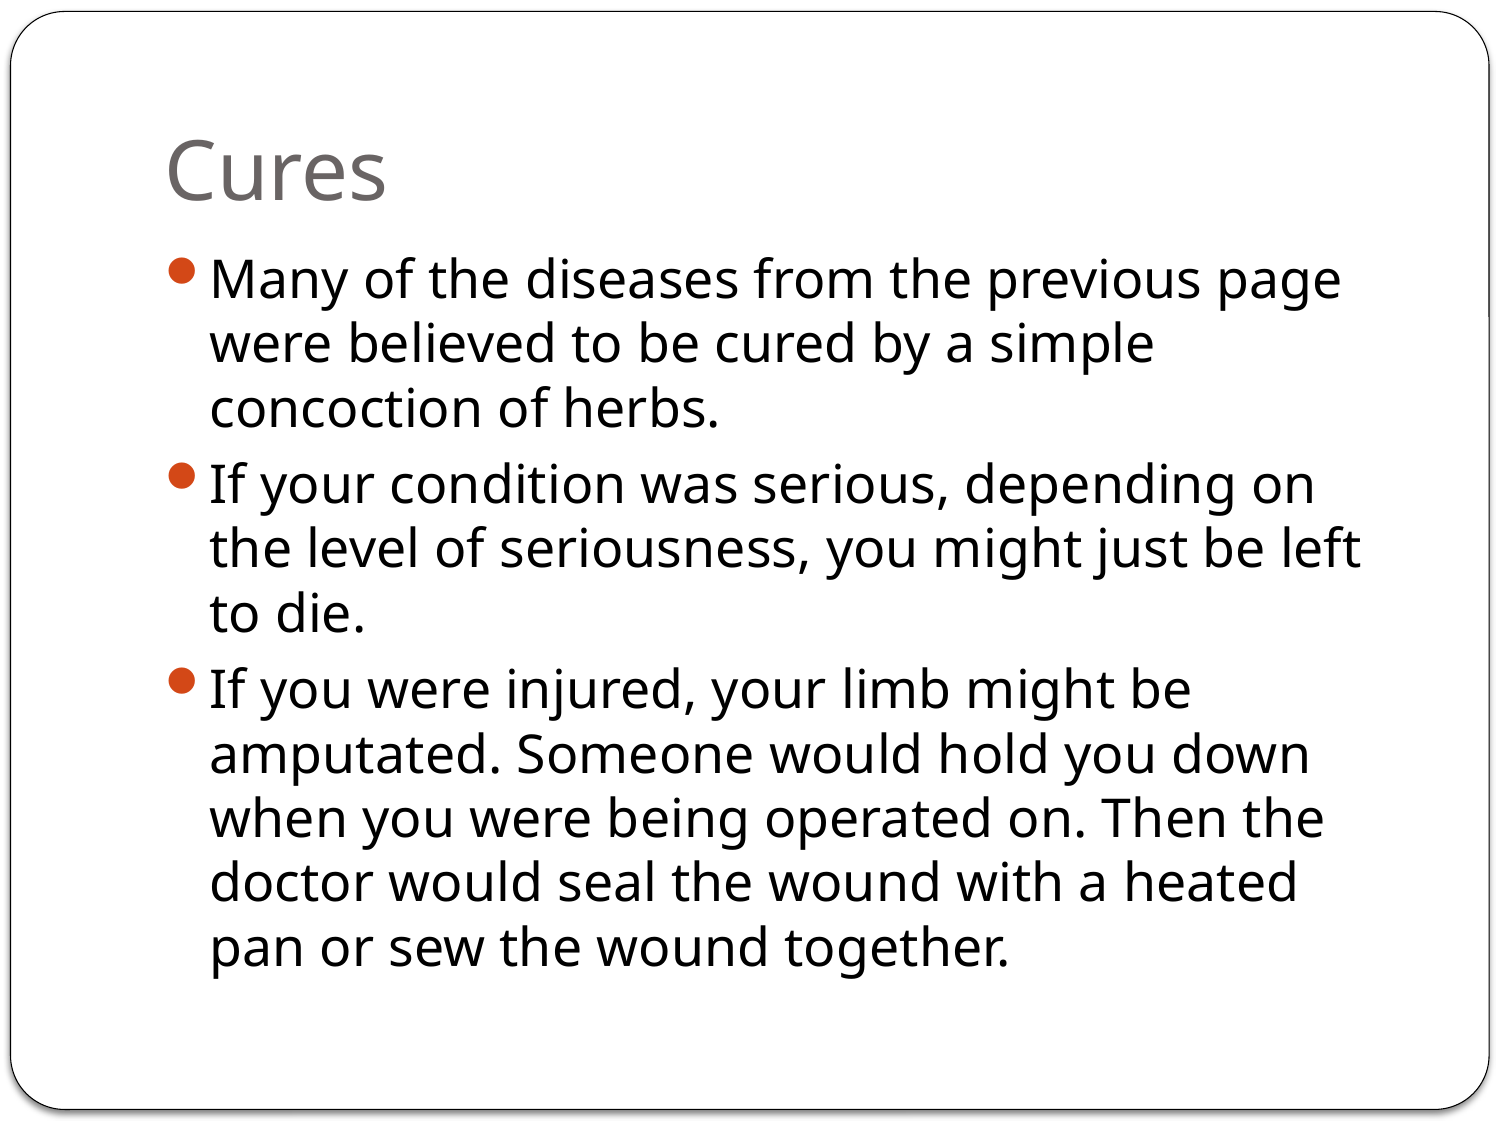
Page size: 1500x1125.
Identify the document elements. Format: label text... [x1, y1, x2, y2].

title Cures [150, 45, 1425, 233]
list Many of the diseases from the previous page were believed to be cured by a simple concoction of herbs. If your condition was serious, depending on the level of seriousness, you might just be left to die. If you were injured, your limb might be amputated. Someone would hold you down when you were being operated on. Then the doctor would seal the wound with a heated pan or sew the wound together. [150, 237, 1425, 988]
